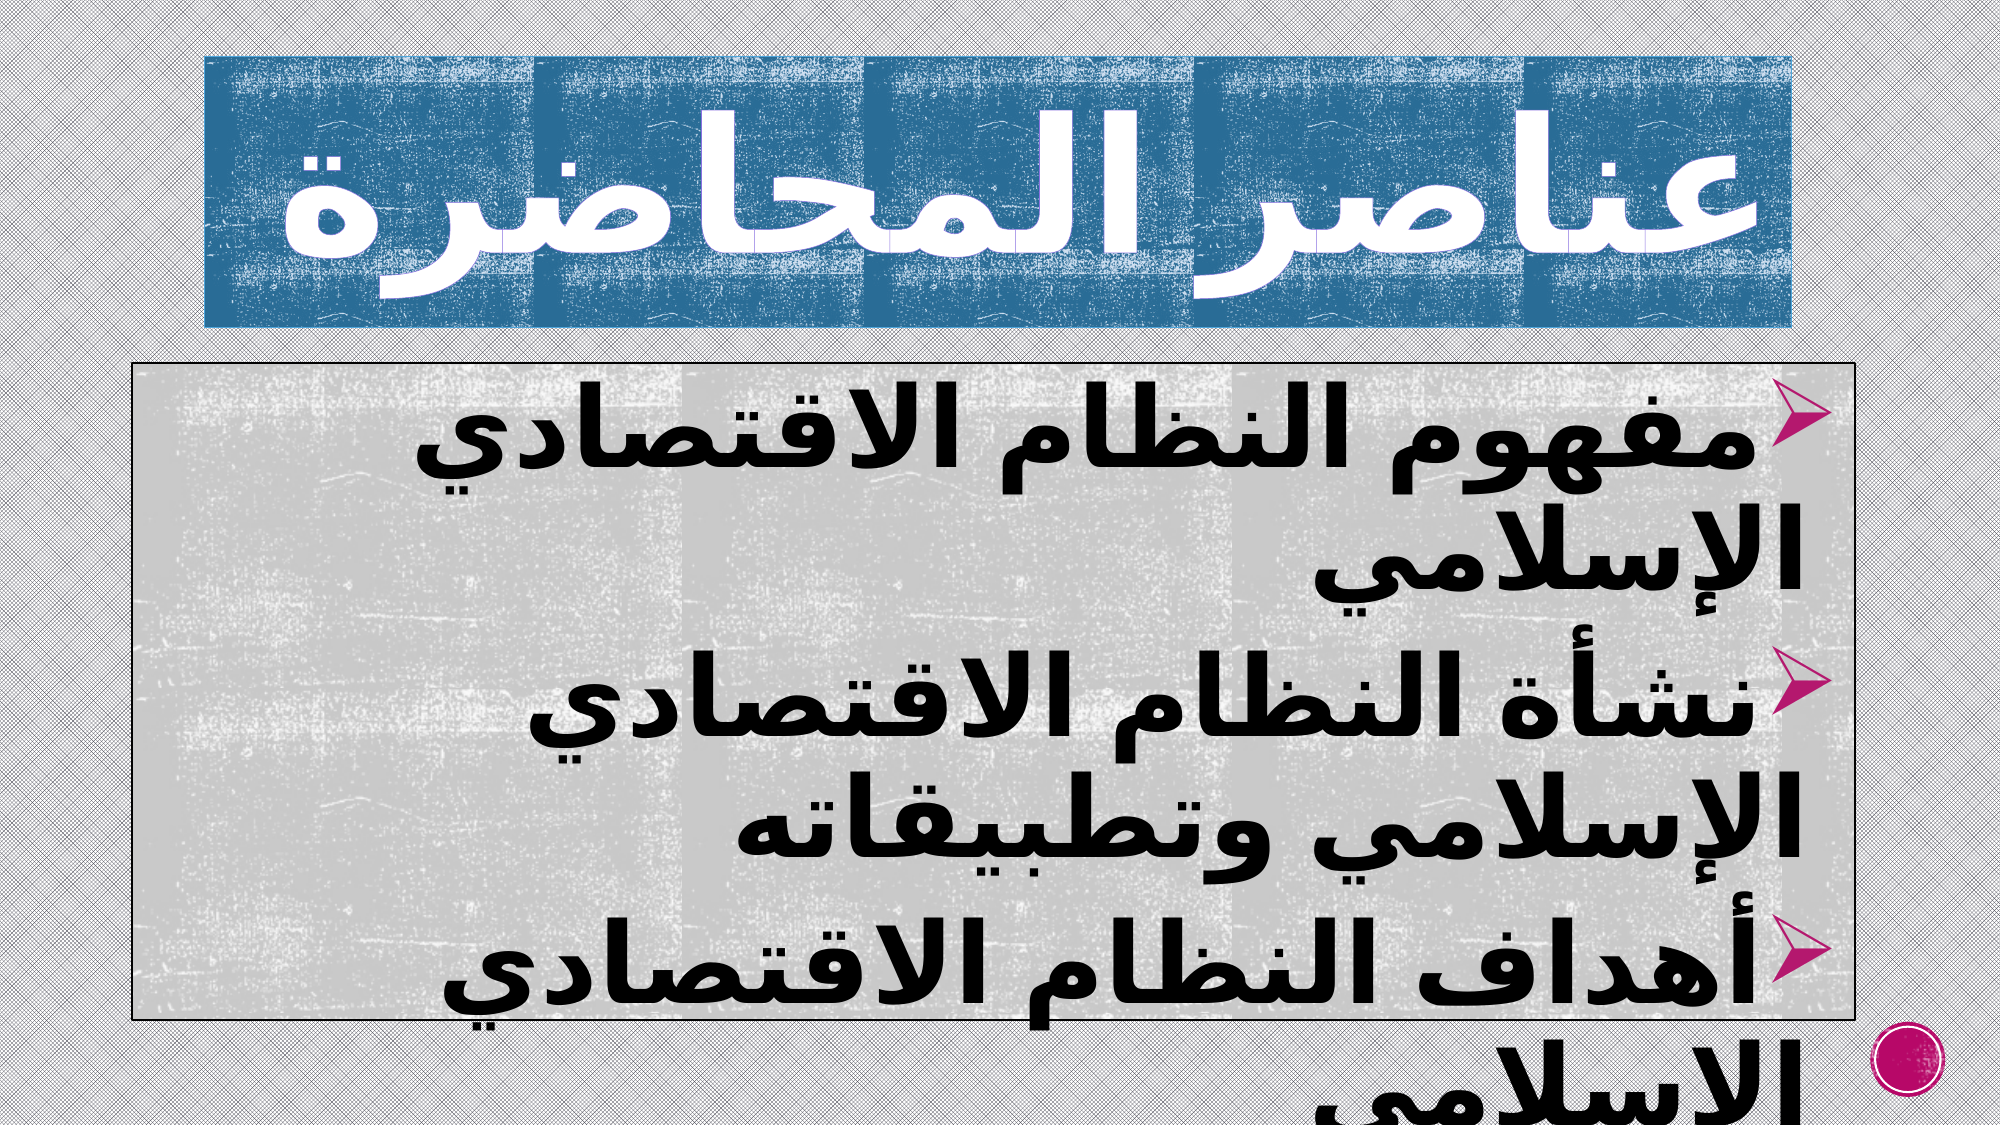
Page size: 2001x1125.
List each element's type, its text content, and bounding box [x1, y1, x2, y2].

list مفهوم النظام الاقتصادي الإسلامي نشأة النظام الاقتصادي الإسلامي وتطبيقاته أهداف النظام الاقتصادي الإسلامي الأنظمة الاقتصادية الوضعية [131, 362, 1856, 1021]
title عناصر المحاضرة [204, 56, 1792, 328]
